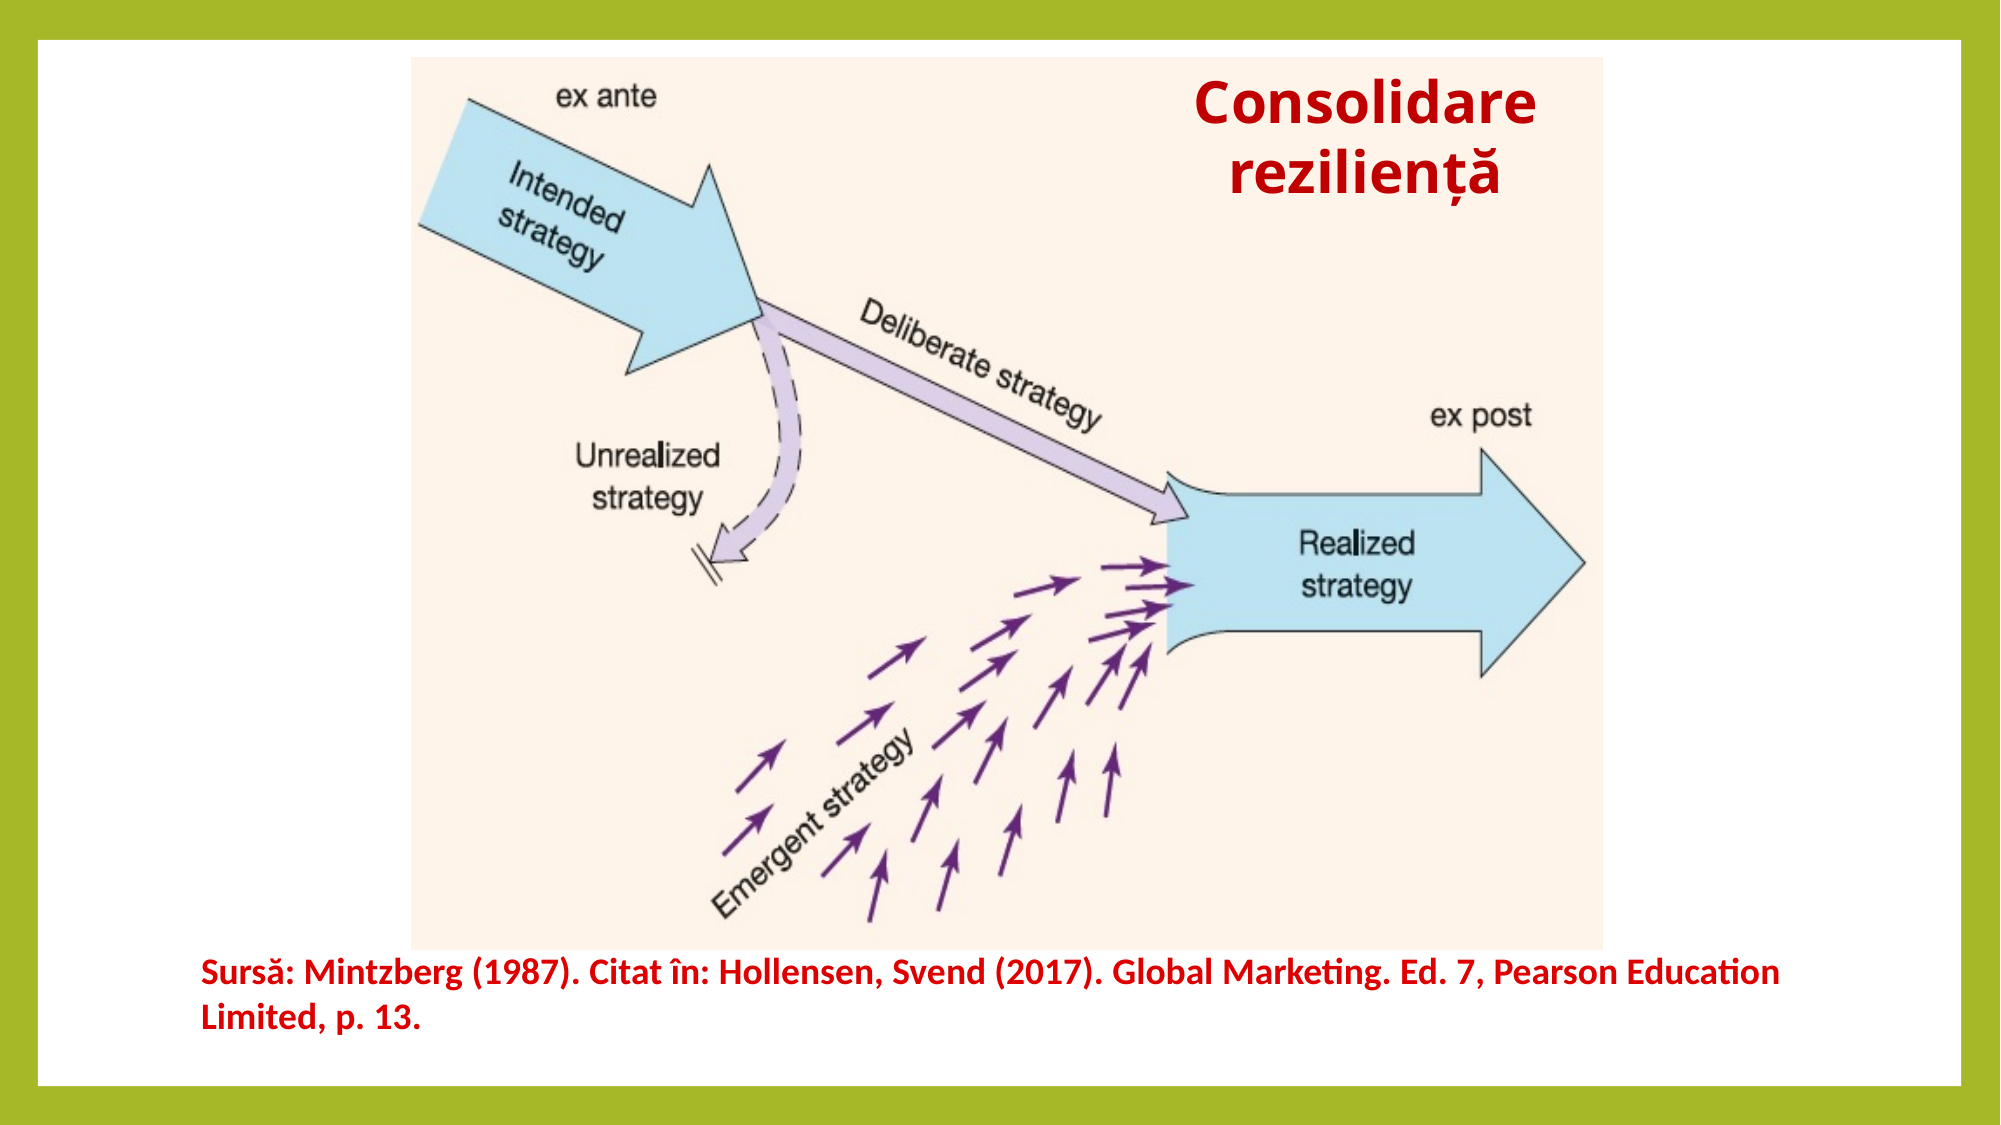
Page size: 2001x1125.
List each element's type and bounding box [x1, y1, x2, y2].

text_box [185, 57, 1825, 1068]
